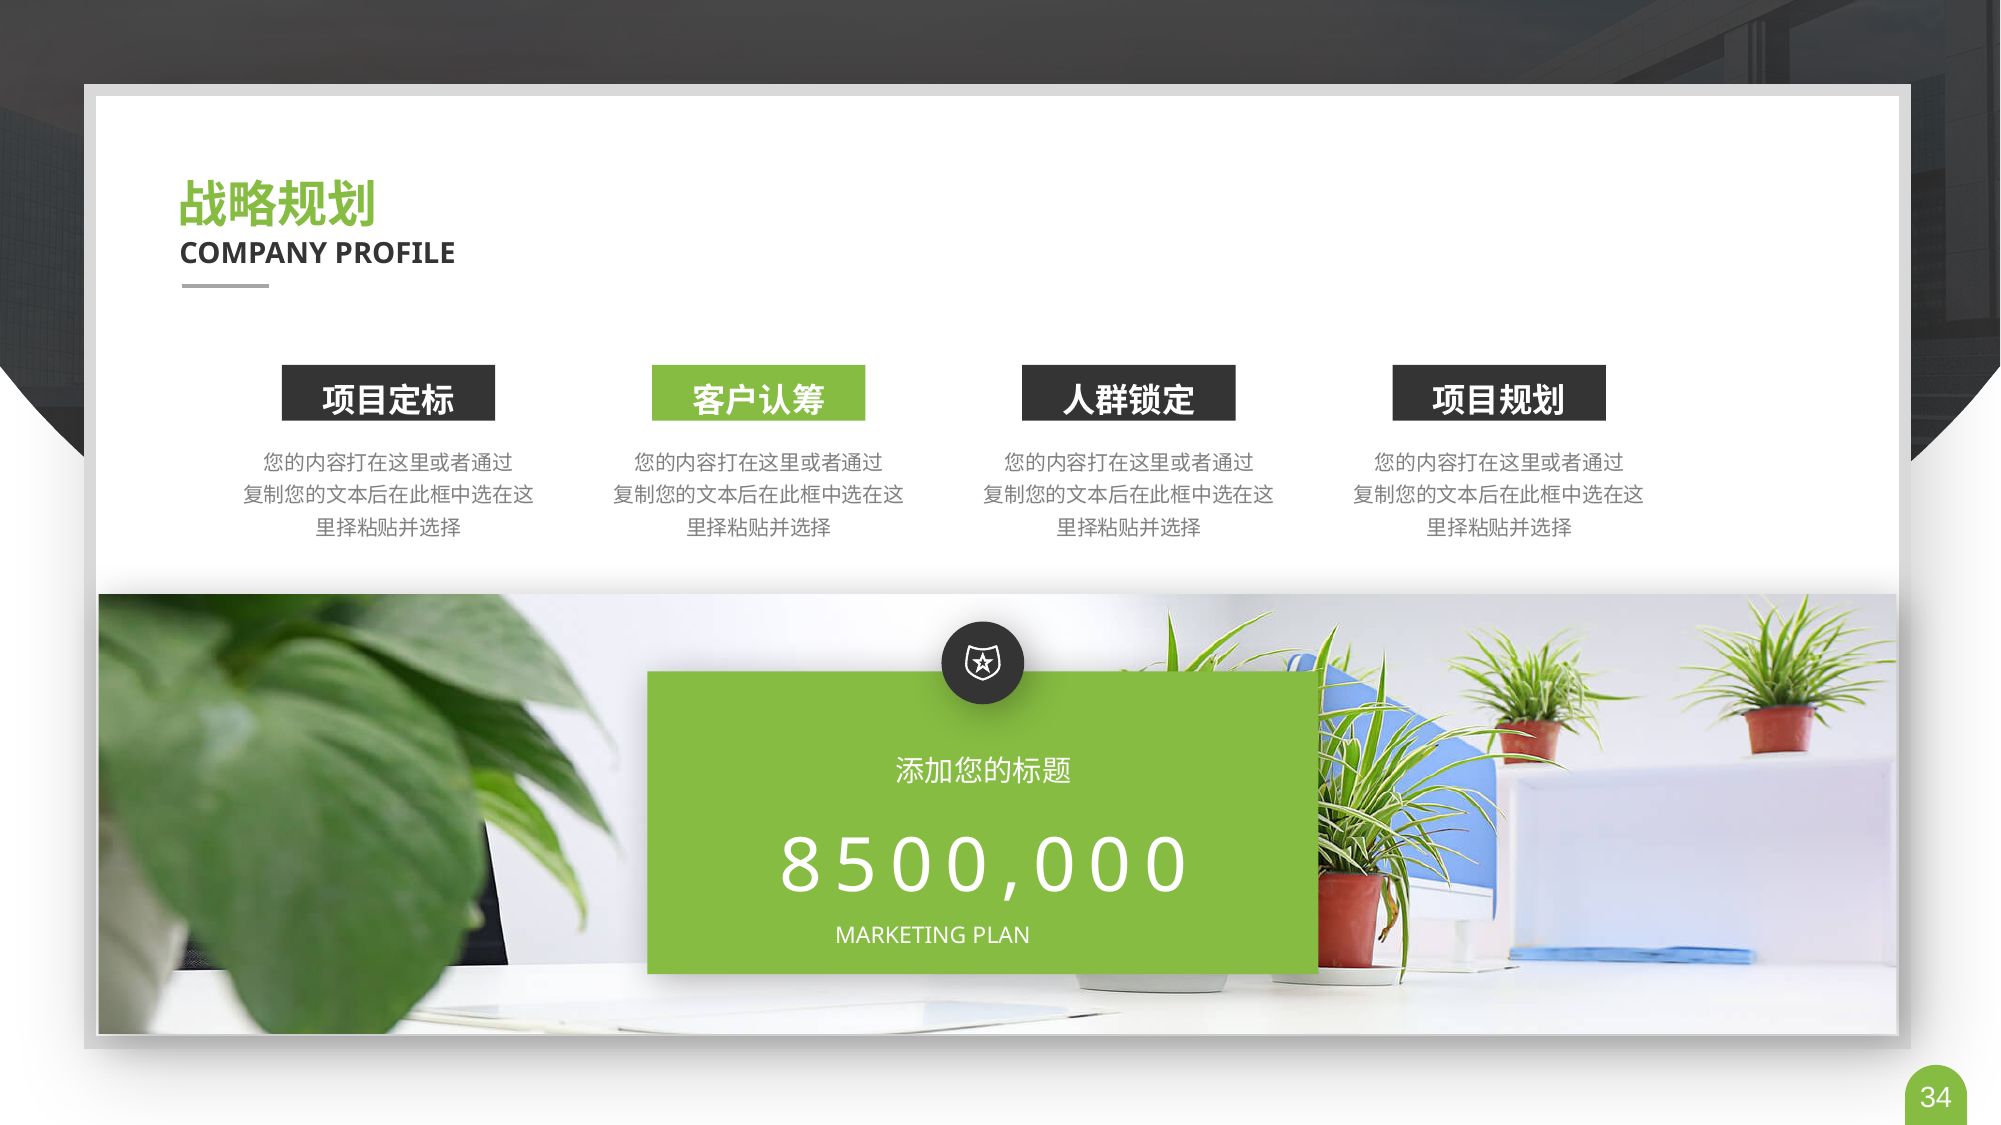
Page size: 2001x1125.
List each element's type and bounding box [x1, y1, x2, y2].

text_box [610, 364, 907, 541]
text_box [647, 621, 1319, 975]
text_box [98, 594, 1898, 1035]
text_box [1351, 364, 1648, 541]
text_box [981, 364, 1277, 541]
text_box [240, 364, 537, 541]
text_box [162, 146, 749, 312]
